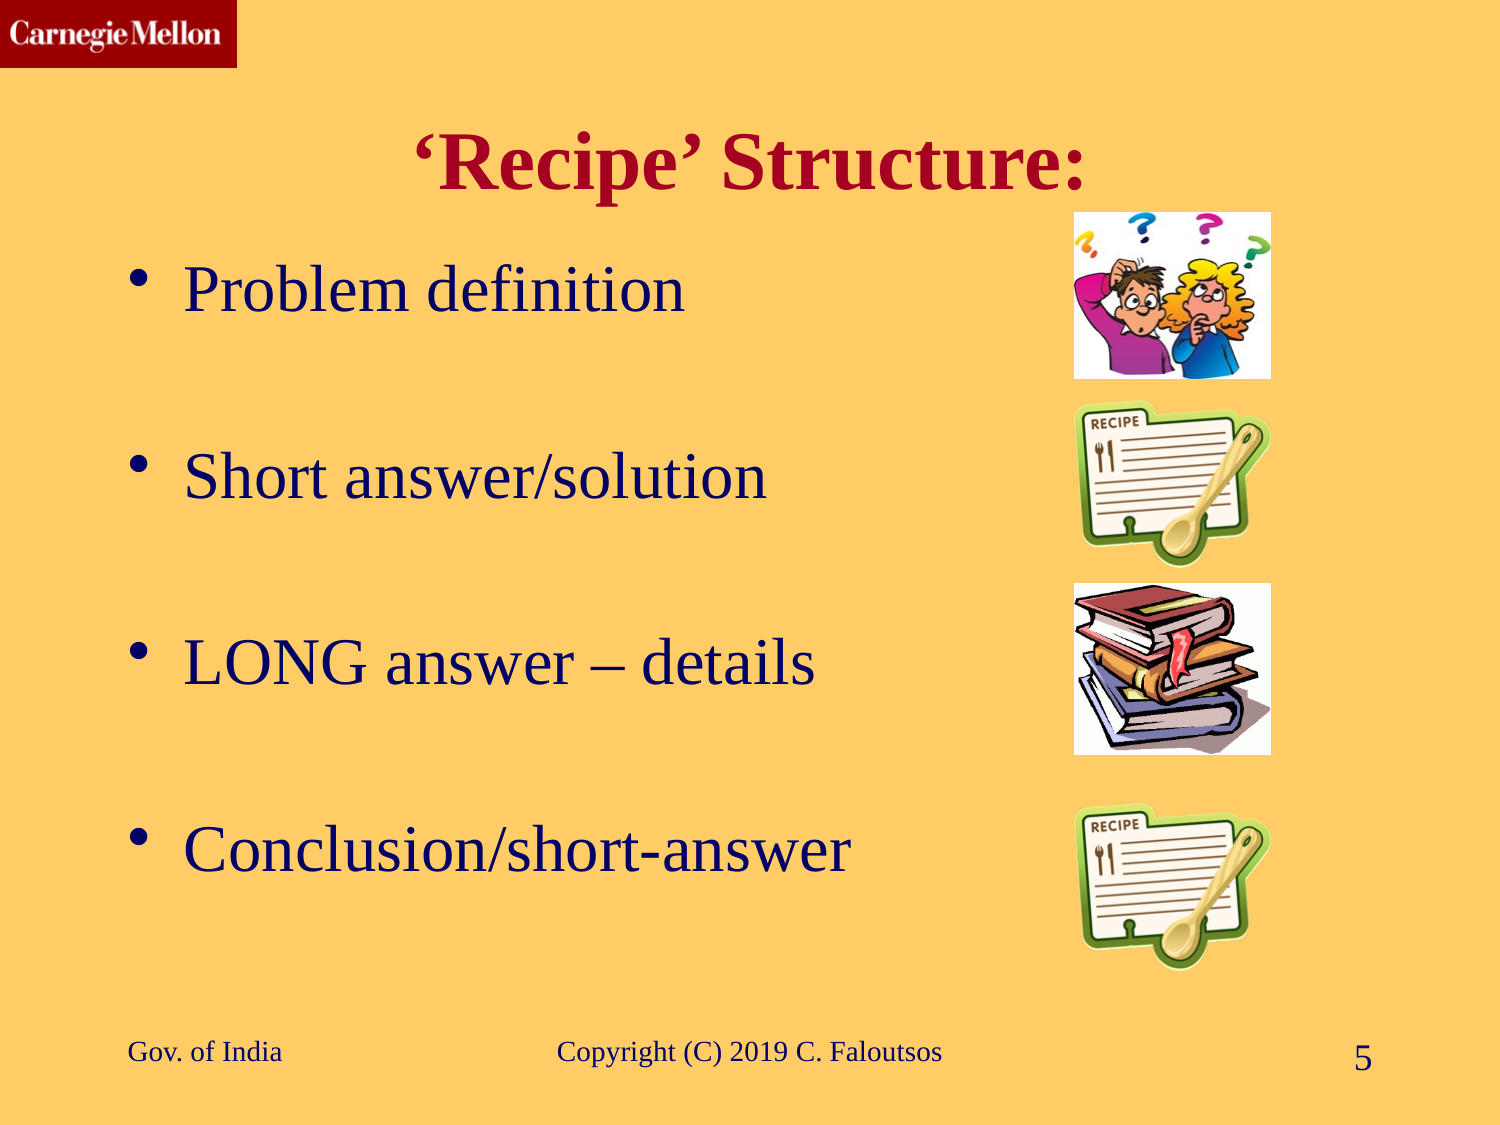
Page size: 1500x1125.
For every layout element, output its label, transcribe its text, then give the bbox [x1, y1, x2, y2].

picture [1074, 583, 1272, 755]
picture [1074, 212, 1272, 380]
slide_number 5 [1074, 1024, 1388, 1101]
list Problem definition Short answer/solution LONG answer – details Conclusion/short-answer [112, 237, 875, 1001]
picture [1074, 399, 1272, 568]
picture [1074, 803, 1272, 972]
footer Copyright (C) 2019 C. Faloutsos [512, 1024, 988, 1101]
picture [0, 0, 237, 68]
slide_number Gov. of India [112, 1024, 426, 1101]
title ‘Recipe’ Structure: [112, 99, 1388, 213]
